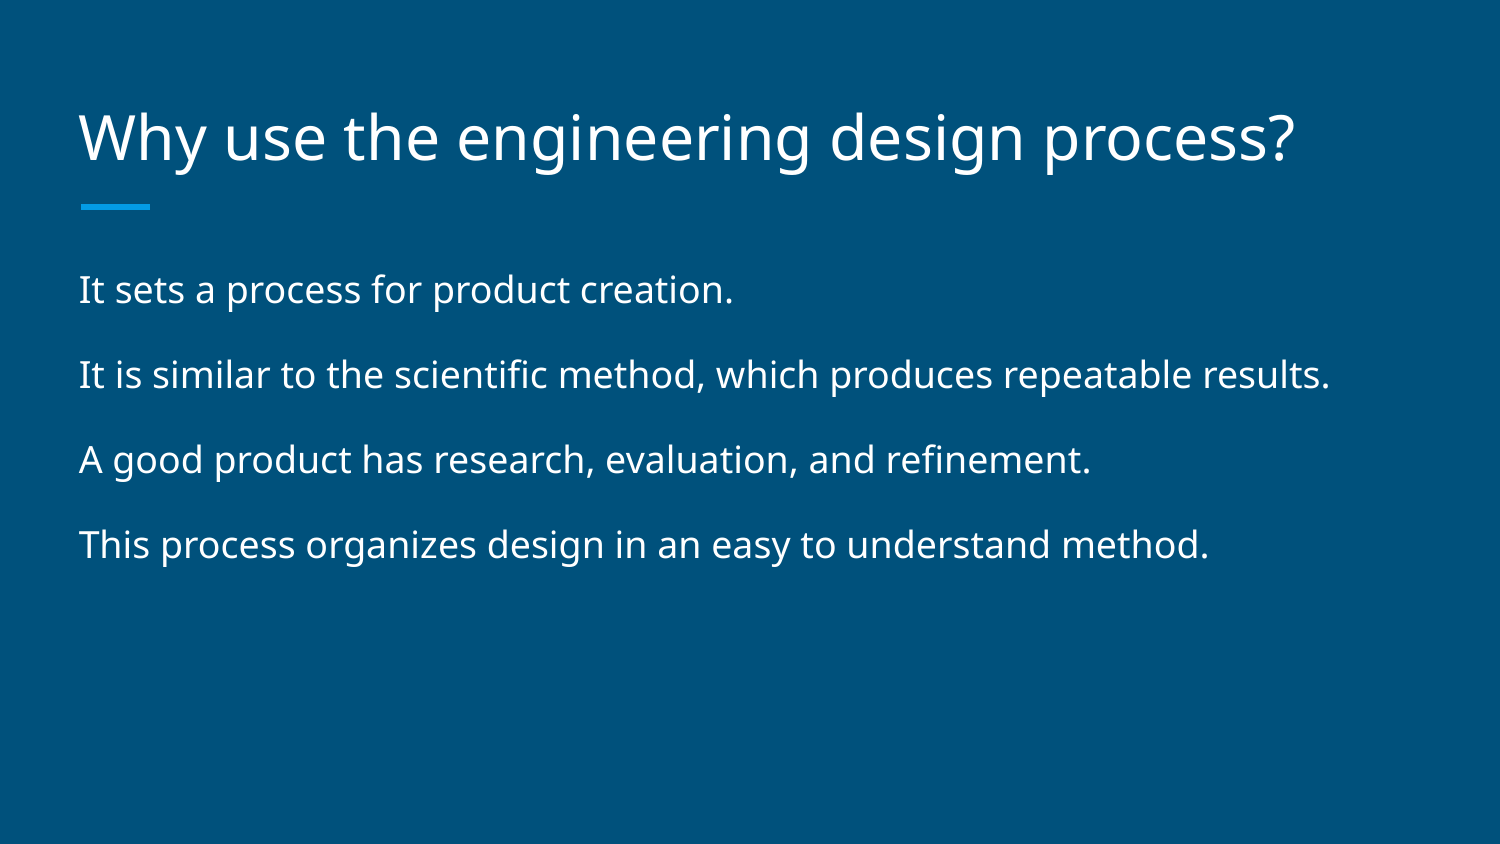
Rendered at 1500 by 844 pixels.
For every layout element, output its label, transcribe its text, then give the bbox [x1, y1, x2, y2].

list It sets a process for product creation. It is similar to the scientific method, which produces repeatable results. A good product has research, evaluation, and refinement. This process organizes design in an easy to understand method. [63, 244, 1437, 750]
title Why use the engineering design process? [63, 75, 1437, 188]
